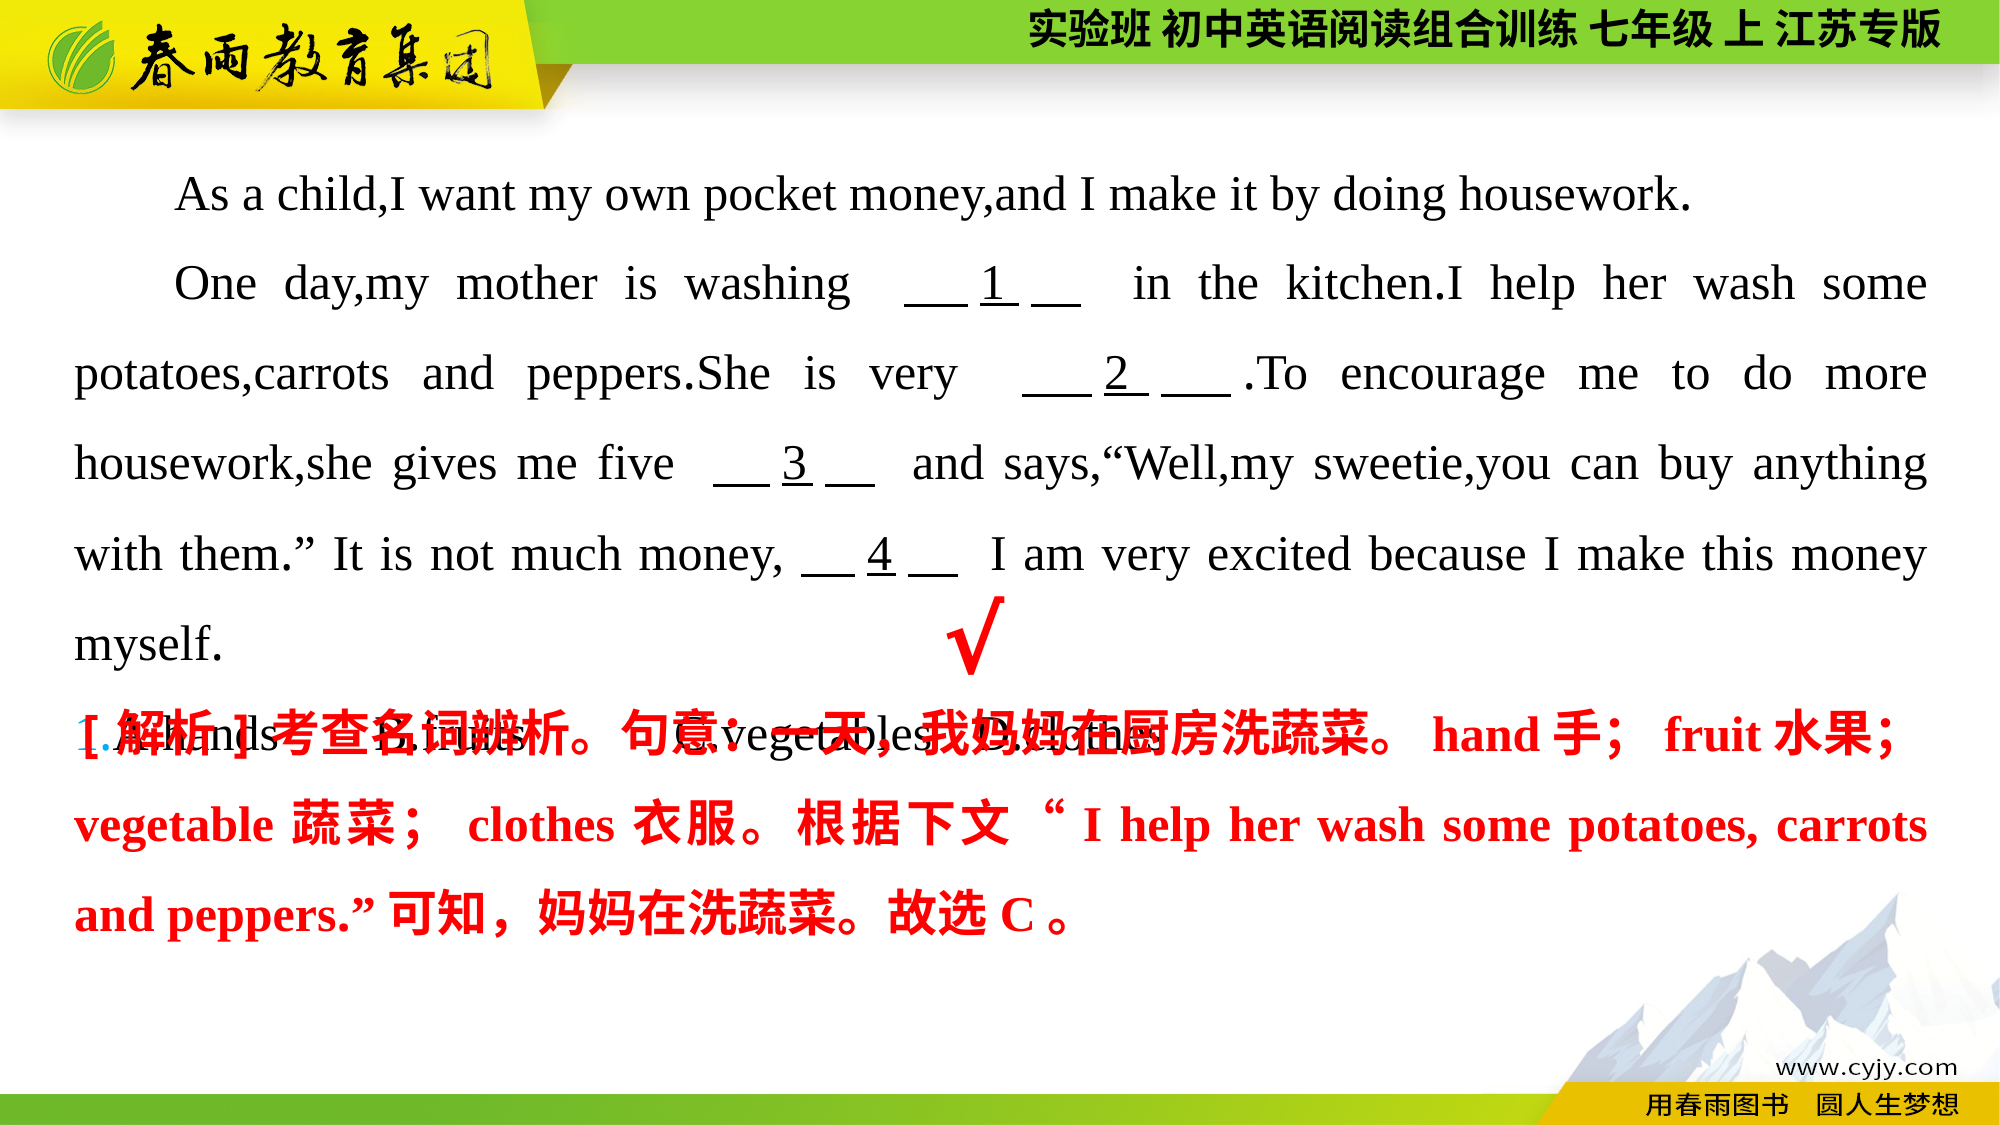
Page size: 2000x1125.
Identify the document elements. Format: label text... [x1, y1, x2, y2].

text_box [解析]考查名词辨析。句意：一天，我妈妈在厨房洗蔬菜。hand手；fruit水果；vegetable蔬菜；clothes衣服。根据下文“I help her wash some potatoes, carrots and peppers.”可知，妈妈在洗蔬菜。故选C。 [59, 664, 1944, 950]
list As a child,I want my own pocket money,and I make it by doing housework. One day,my mother is washing 1 in the kitchen.I help her wash some potatoes,carrots and peppers.She is very 2 .To encourage me to do more housework,she gives me five 3 and says,“Well,my sweetie,you can buy anything with them.” It is not much money, 4 I am very excited because I make this money myself. 1.A.hands B.fruits C.vegetables D.clothes [59, 122, 1944, 664]
picture [0, 0, 2000, 1125]
